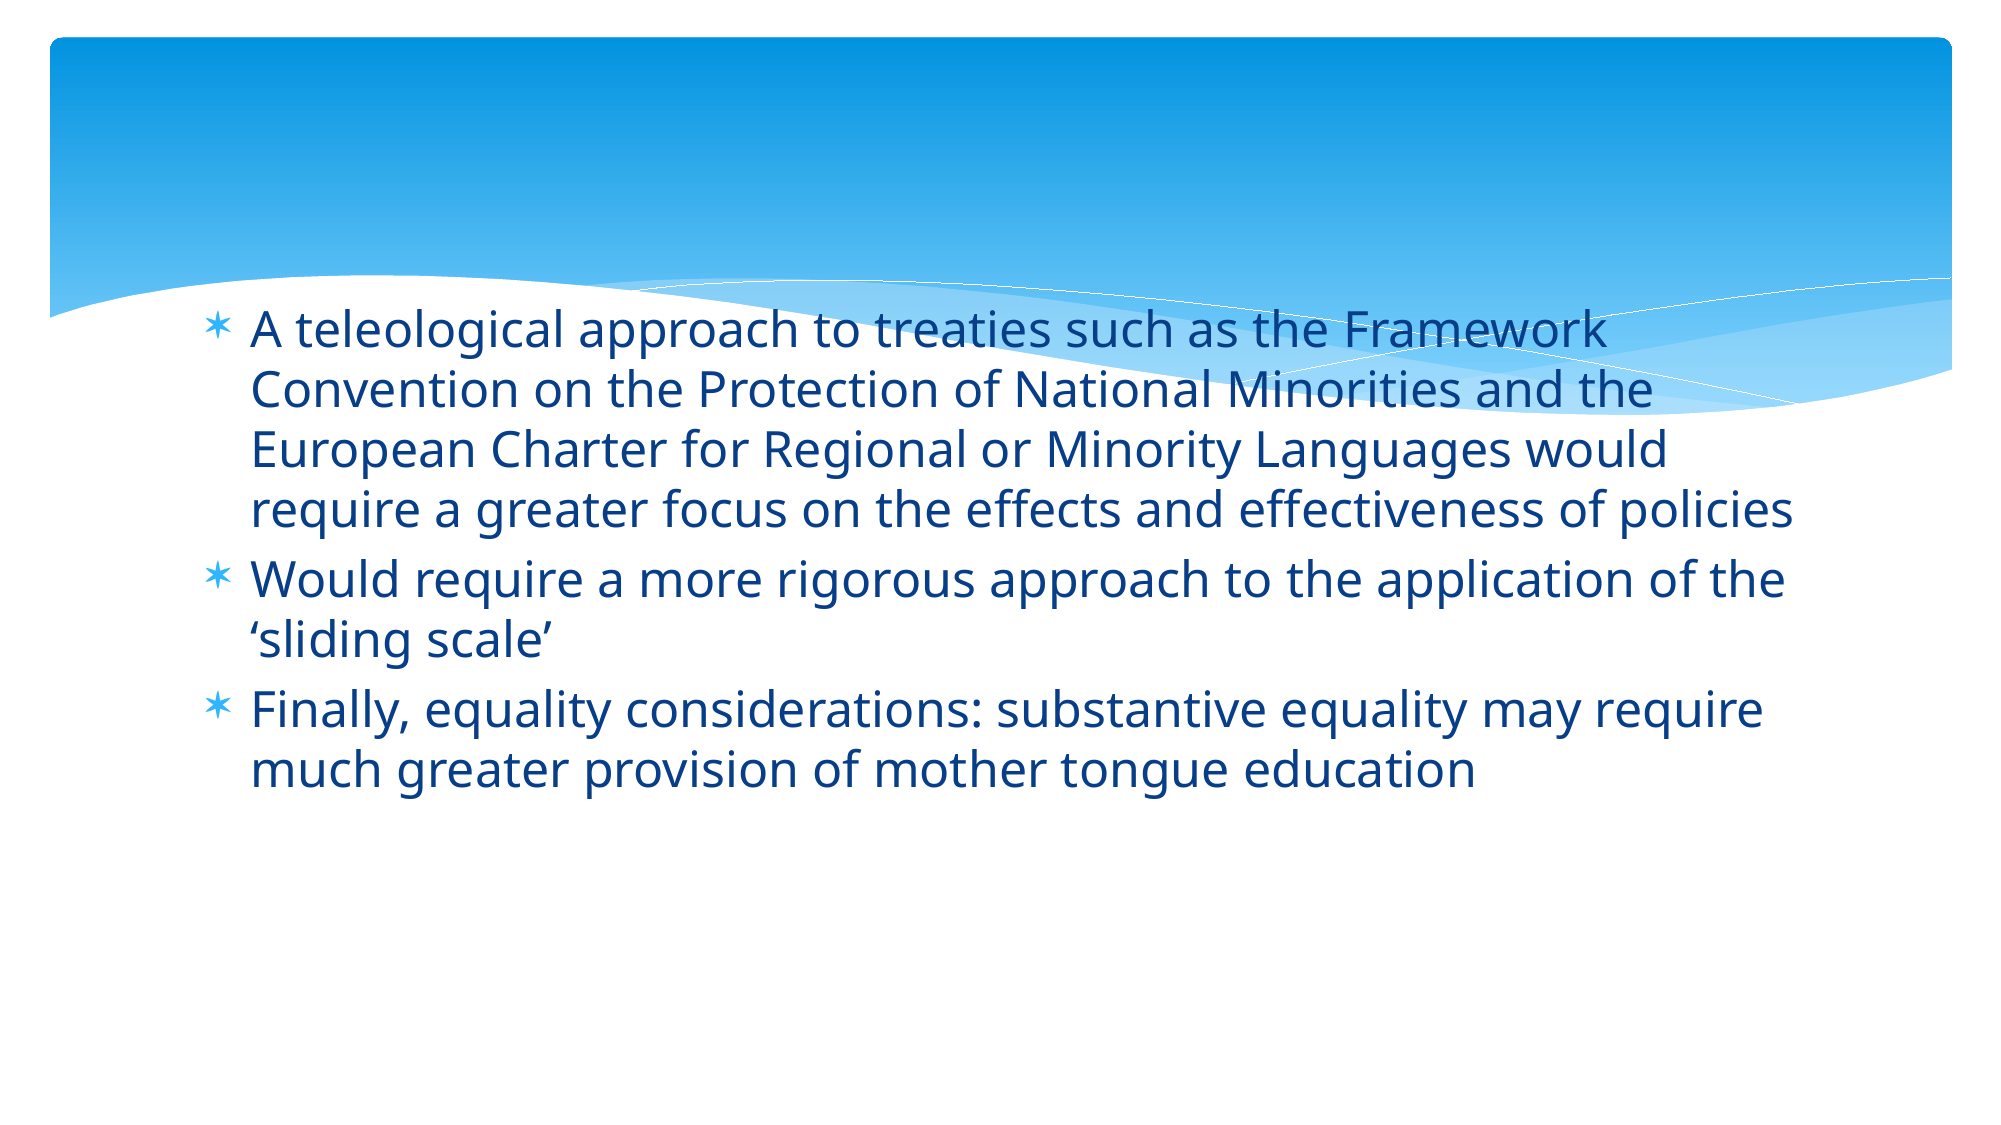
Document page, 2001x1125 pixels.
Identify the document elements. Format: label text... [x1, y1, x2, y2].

list A teleological approach to treaties such as the Framework Convention on the Protection of National Minorities and the European Charter for Regional or Minority Languages would require a greater focus on the effects and effectiveness of policies Would require a more rigorous approach to the application of the ‘sliding scale’ Finally, equality considerations: substantive equality may require much greater provision of mother tongue education [190, 289, 1812, 1005]
